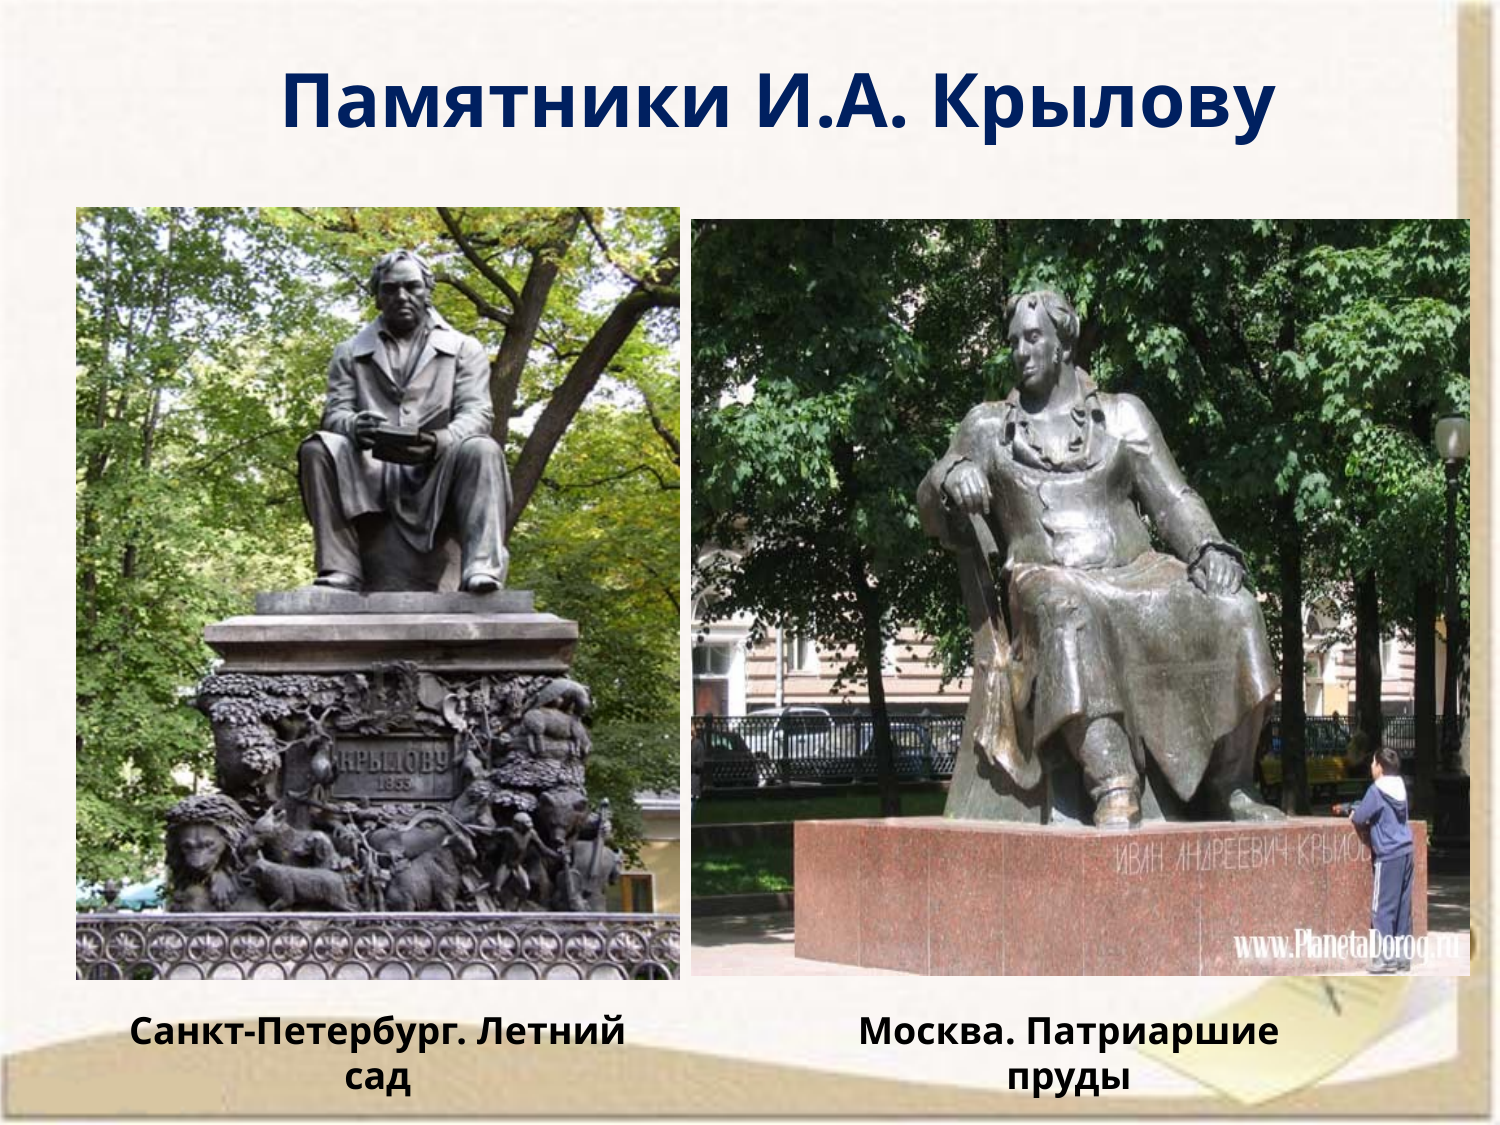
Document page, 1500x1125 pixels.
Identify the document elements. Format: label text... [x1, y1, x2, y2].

title Памятники И.А. Крылову [74, 53, 1500, 142]
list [76, 207, 680, 981]
text_box Москва. Патриаршие пруды [809, 999, 1329, 1105]
picture [0, 0, 1500, 1125]
text_box Санкт-Петербург. Летний сад [112, 999, 644, 1105]
